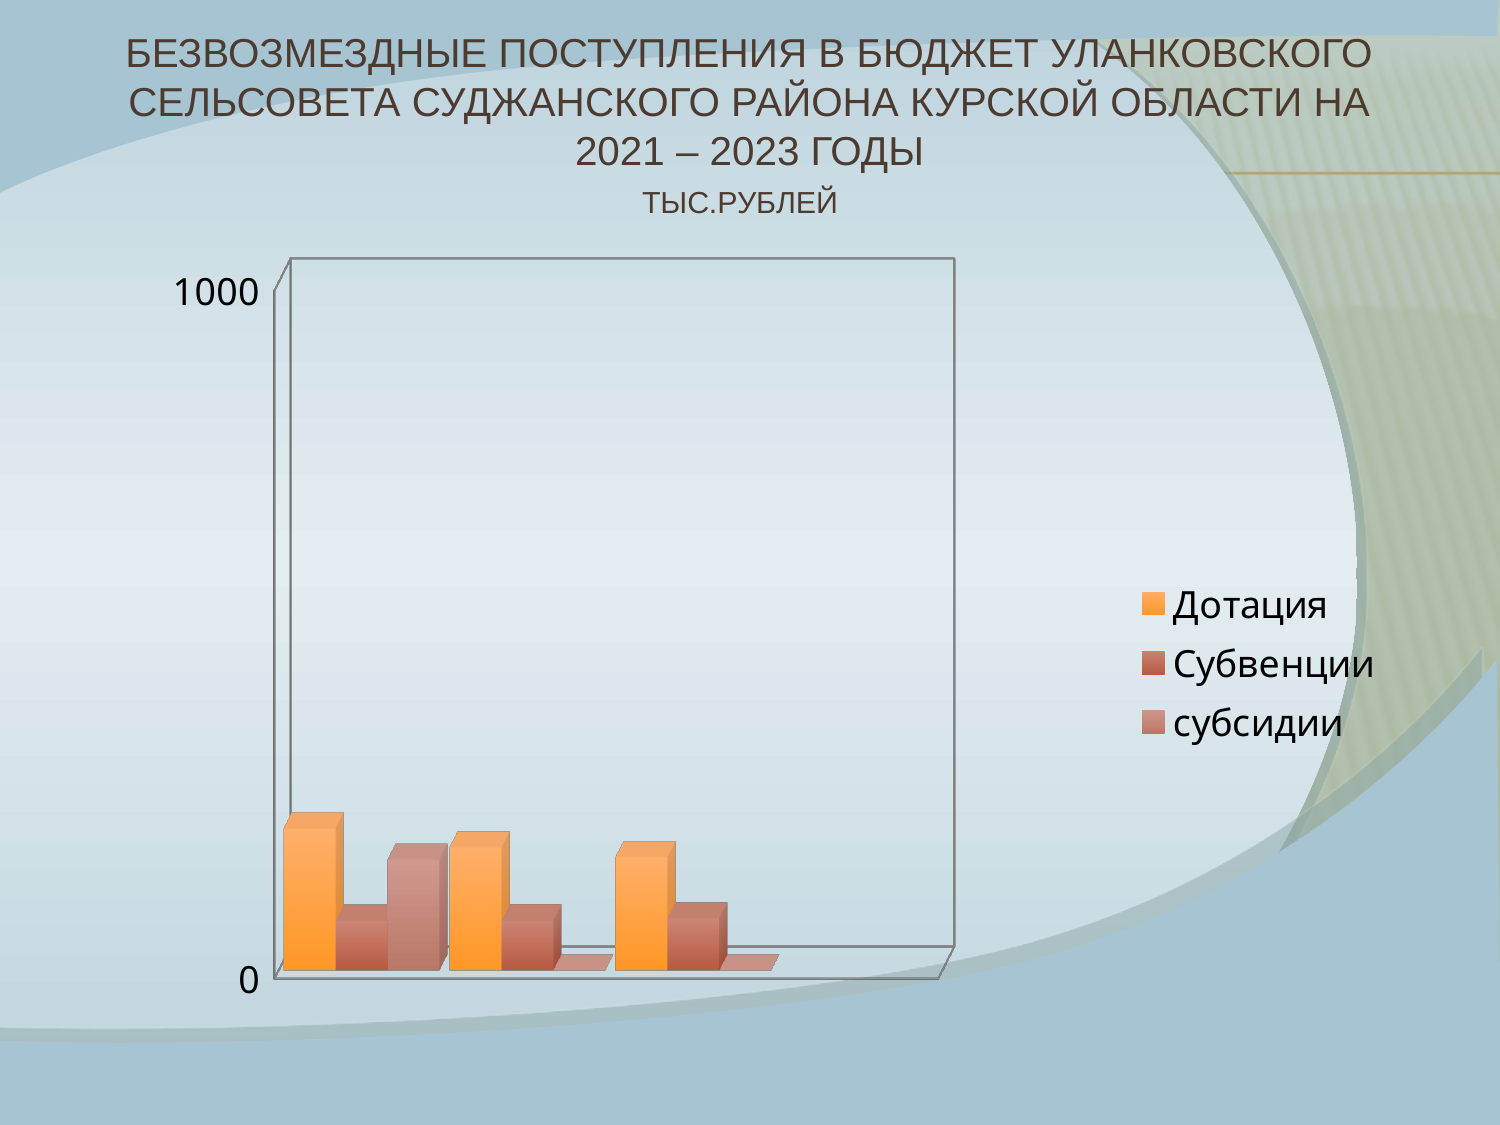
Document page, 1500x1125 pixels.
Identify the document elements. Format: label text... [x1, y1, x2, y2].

title Безвозмездные поступления в бюджет УЛАНКОВСКОГО сельсовета Суджанского района Курской области на 2021 – 2023 годы тыс.рублей [93, 19, 1407, 231]
chart [135, 231, 1400, 1095]
